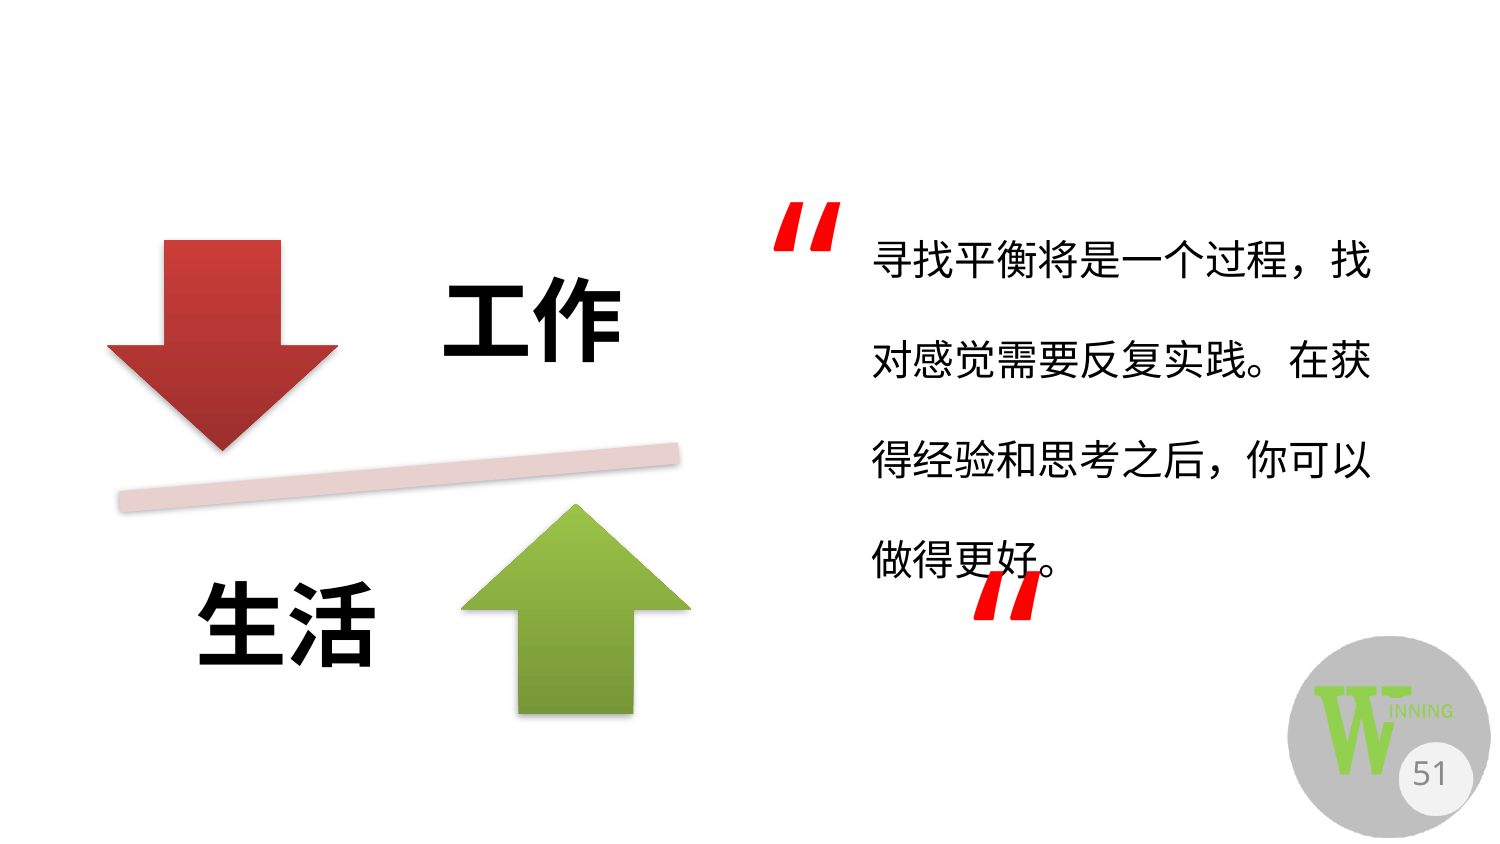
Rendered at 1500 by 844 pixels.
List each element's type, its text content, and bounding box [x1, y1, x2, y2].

text_box 寻找平衡将是一个过程，找对感觉需要反复实践。在获得经验和思考之后，你可以做得更好。 [856, 176, 1424, 592]
text_box “ [957, 506, 1059, 762]
picture [1281, 625, 1495, 844]
text_box “ [756, 137, 858, 393]
slide_number 51 [1387, 752, 1475, 798]
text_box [17, 213, 782, 741]
